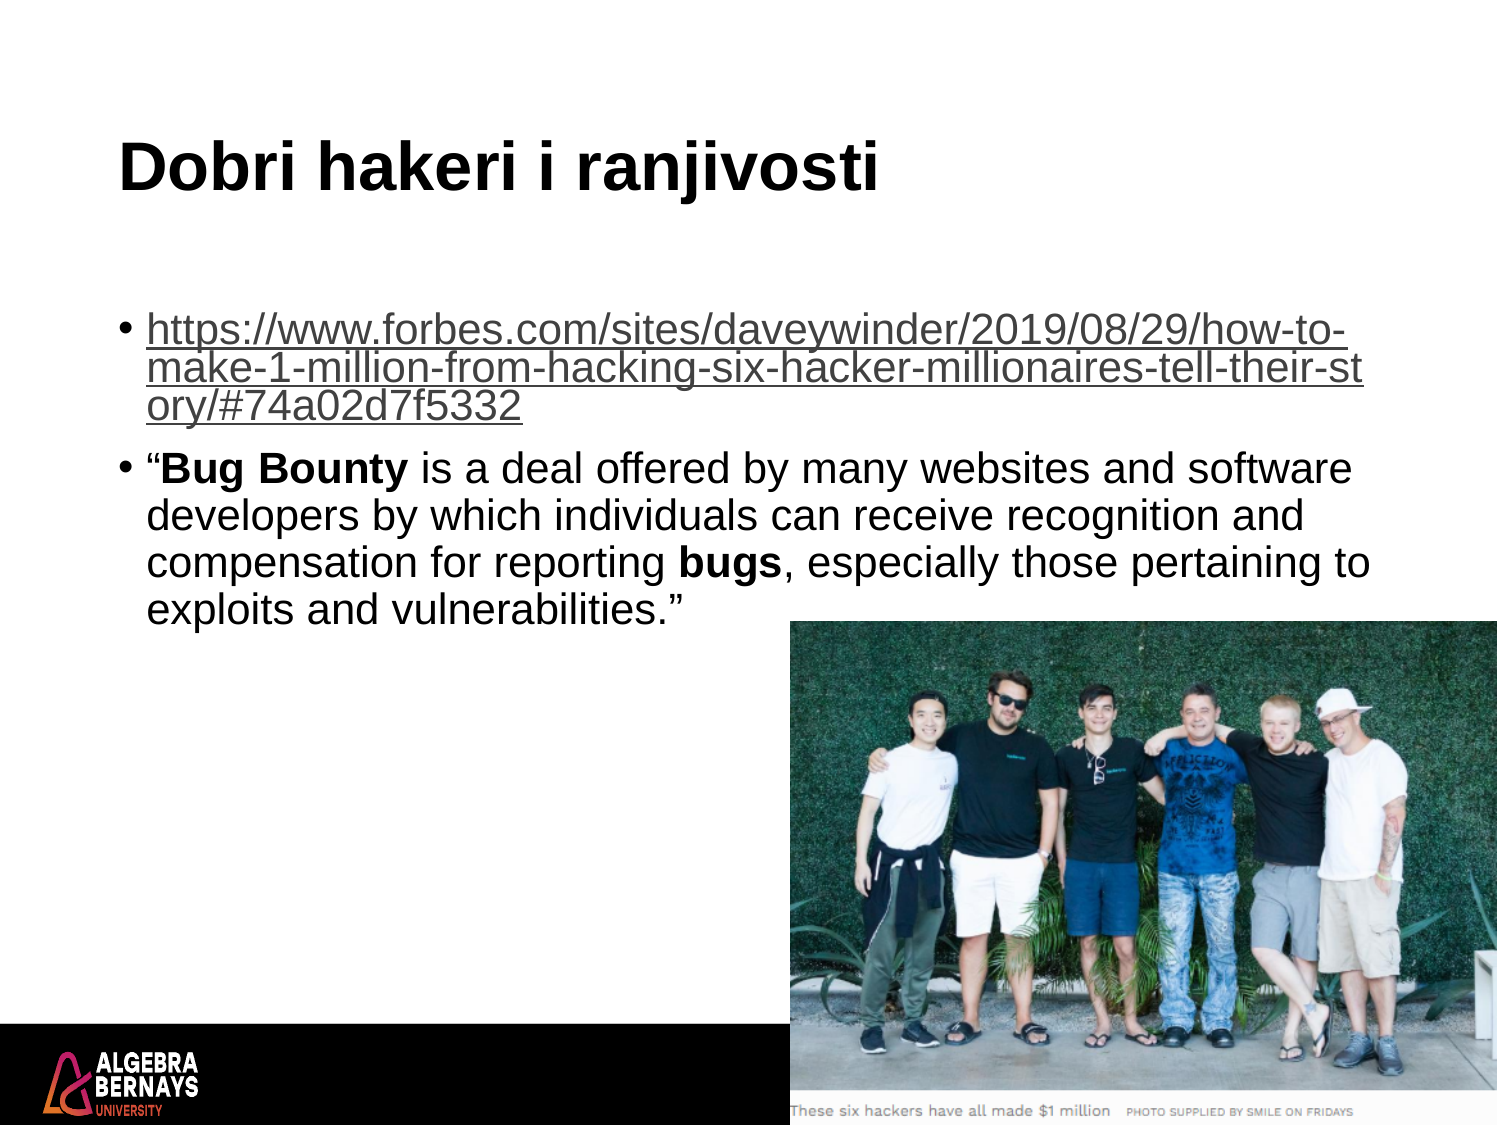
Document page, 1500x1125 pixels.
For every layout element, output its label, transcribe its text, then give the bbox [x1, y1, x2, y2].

title Dobri hakeri i ranjivosti [103, 59, 1397, 278]
picture [0, 621, 1497, 1125]
list https://www.forbes.com/sites/daveywinder/2019/08/29/how-to-make-1-million-from-hacking-six-hacker-millionaires-tell-their-story/#74a02d7f5332 “Bug Bounty is a deal offered by many websites and software developers by which individuals can receive recognition and compensation for reporting bugs, especially those pertaining to exploits and vulnerabilities.” [103, 299, 1397, 1014]
